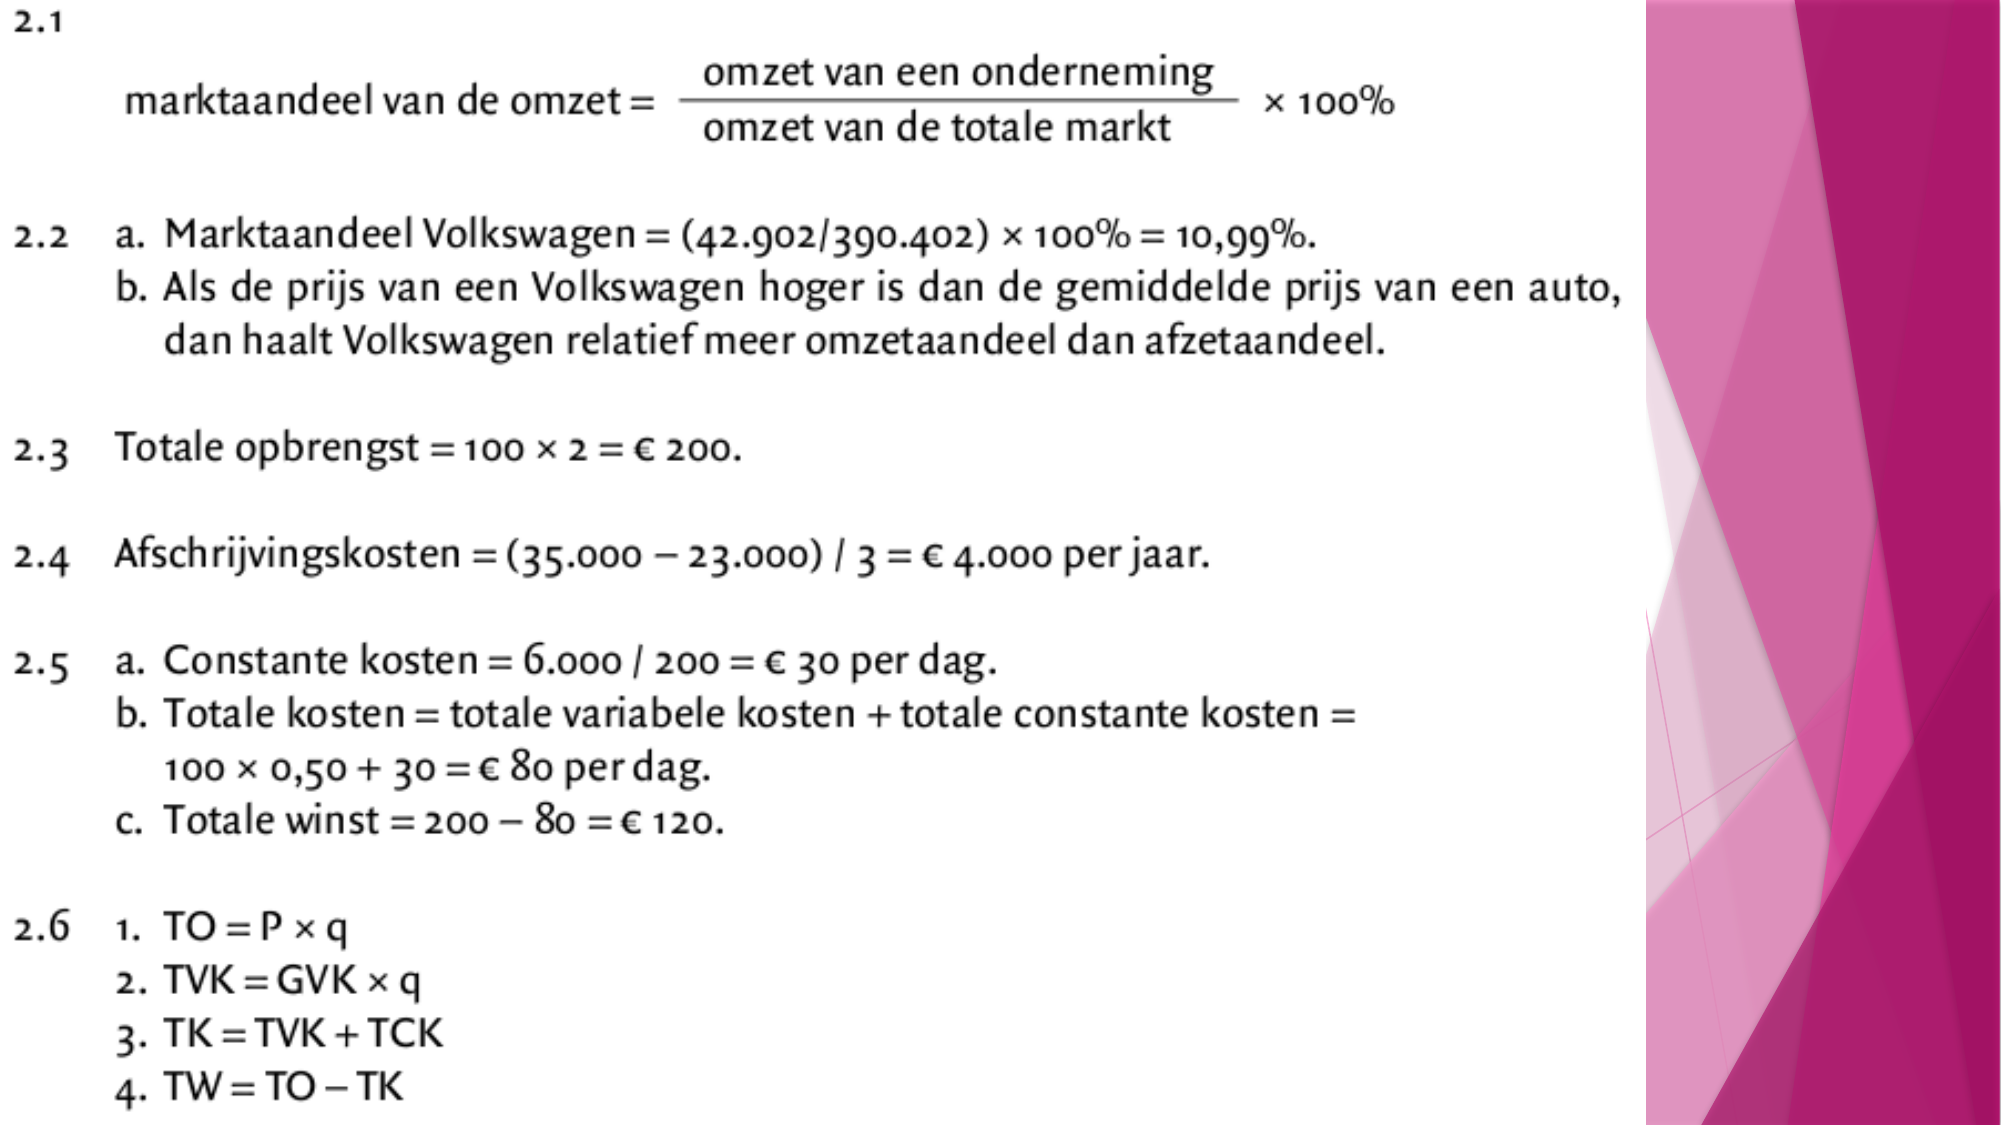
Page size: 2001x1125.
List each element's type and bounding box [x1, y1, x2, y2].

picture [0, 0, 1647, 1125]
